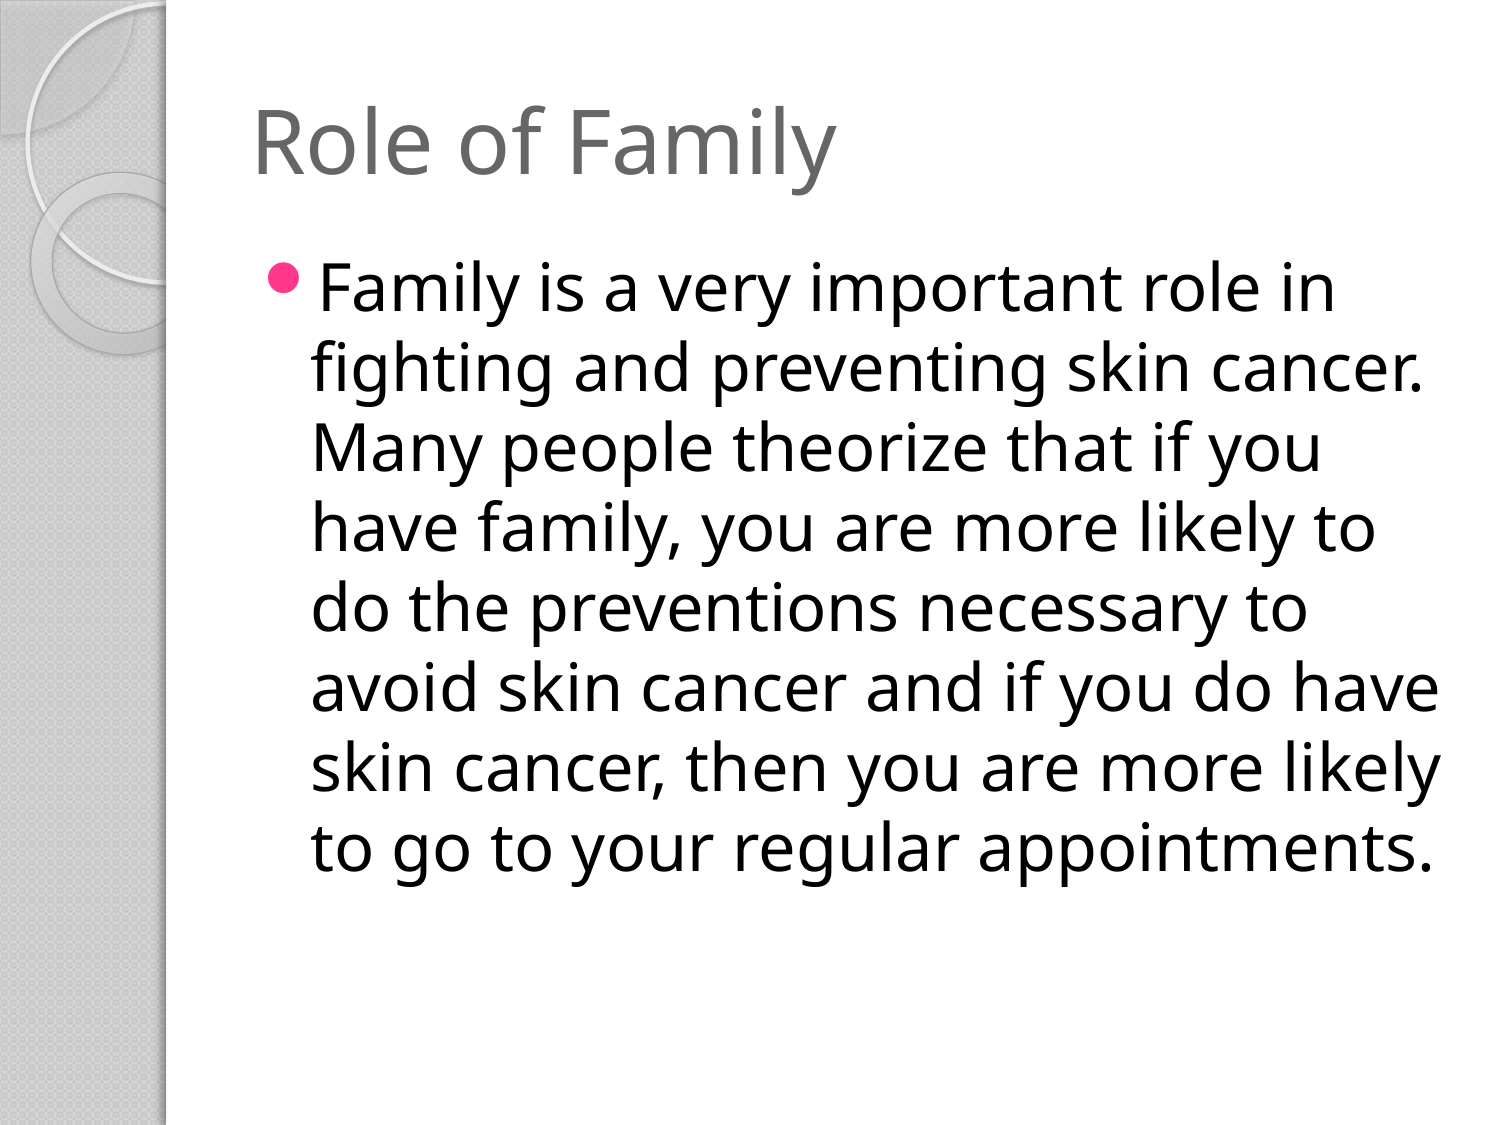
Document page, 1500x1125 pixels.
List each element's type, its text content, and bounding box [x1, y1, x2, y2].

list Family is a very important role in fighting and preventing skin cancer. Many people theorize that if you have family, you are more likely to do the preventions necessary to avoid skin cancer and if you do have skin cancer, then you are more likely to go to your regular appointments. [235, 237, 1466, 1025]
title Role of Family [235, 45, 1466, 233]
